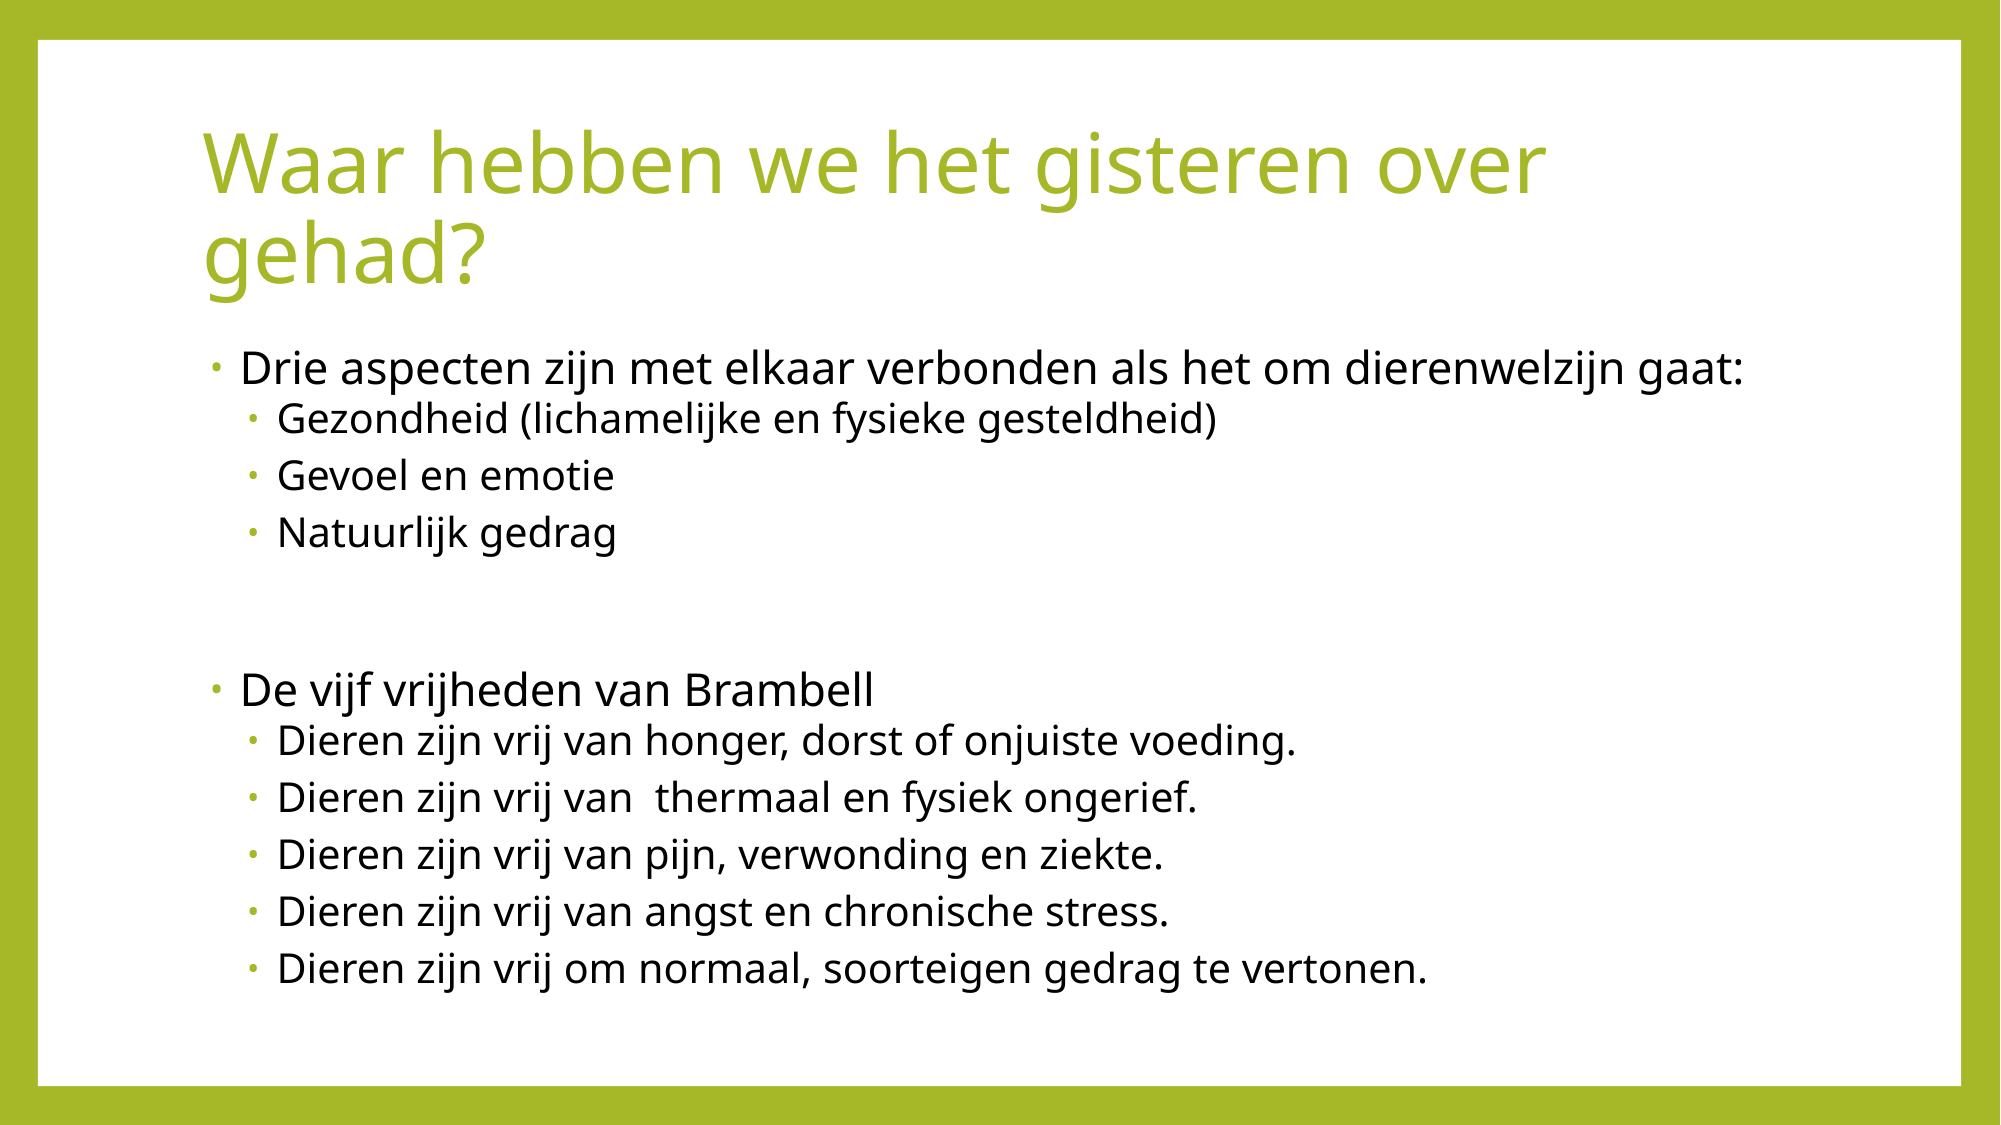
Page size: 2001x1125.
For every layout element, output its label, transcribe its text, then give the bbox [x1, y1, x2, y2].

title Waar hebben we het gisteren over gehad? [187, 99, 1808, 323]
list Drie aspecten zijn met elkaar verbonden als het om dierenwelzijn gaat: Gezondheid (lichamelijke en fysieke gesteldheid) Gevoel en emotie Natuurlijk gedrag De vijf vrijheden van Brambell Dieren zijn vrij van honger, dorst of onjuiste voeding. Dieren zijn vrij van thermaal en fysiek ongerief. Dieren zijn vrij van pijn, verwonding en ziekte. Dieren zijn vrij van angst en chronische stress. Dieren zijn vrij om normaal, soorteigen gedrag te vertonen. [187, 337, 1808, 1000]
